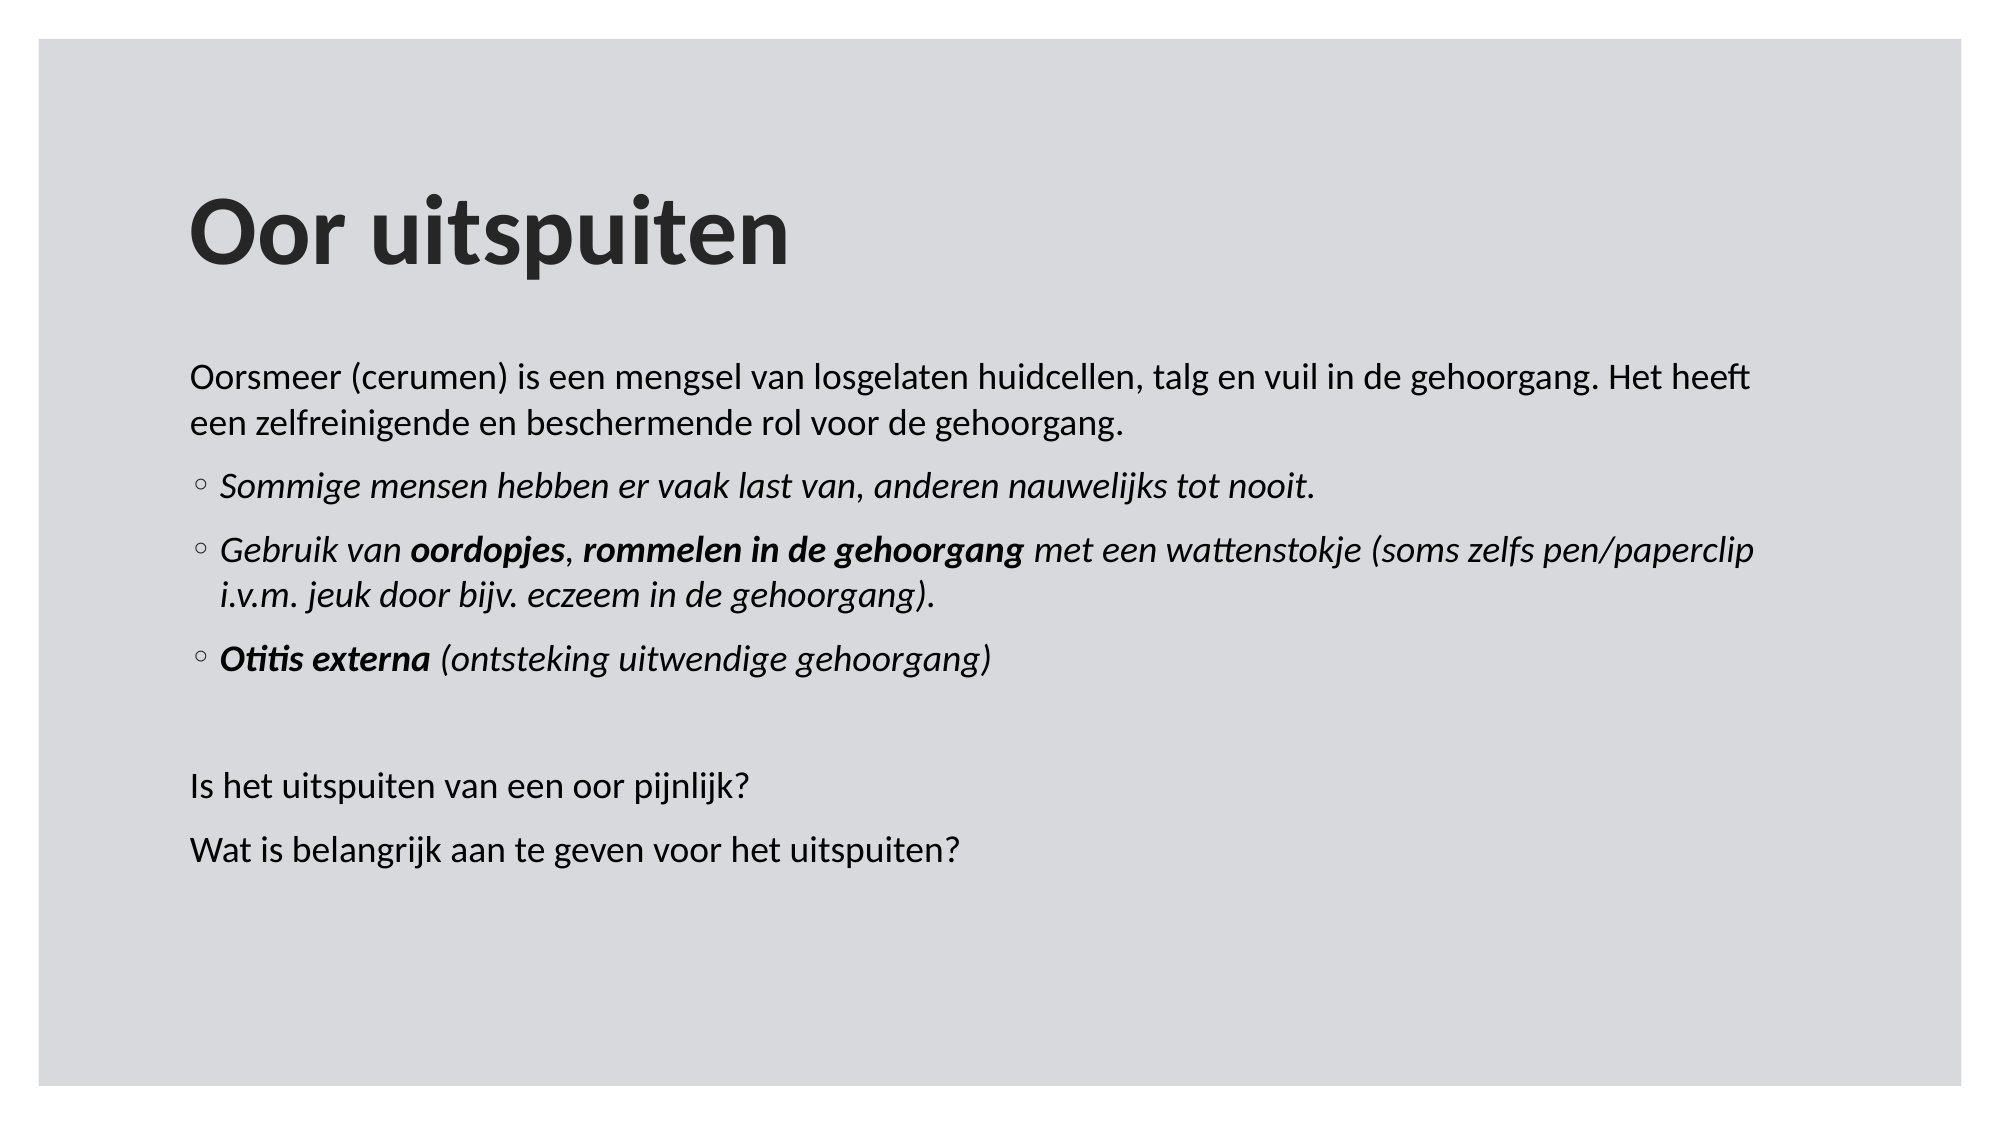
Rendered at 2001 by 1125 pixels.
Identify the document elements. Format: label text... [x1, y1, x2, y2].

list Oorsmeer (cerumen) is een mengsel van losgelaten huidcellen, talg en vuil in de gehoorgang. Het heeft een zelfreinigende en beschermende rol voor de gehoorgang. Sommige mensen hebben er vaak last van, anderen nauwelijks tot nooit. Gebruik van oordopjes, rommelen in de gehoorgang met een wattenstokje (soms zelfs pen/paperclip i.v.m. jeuk door bijv. eczeem in de gehoorgang). Otitis externa (ontsteking uitwendige gehoorgang) Is het uitspuiten van een oor pijnlijk? Wat is belangrijk aan te geven voor het uitspuiten? [174, 345, 1825, 990]
title Oor uitspuiten [174, 120, 1825, 345]
